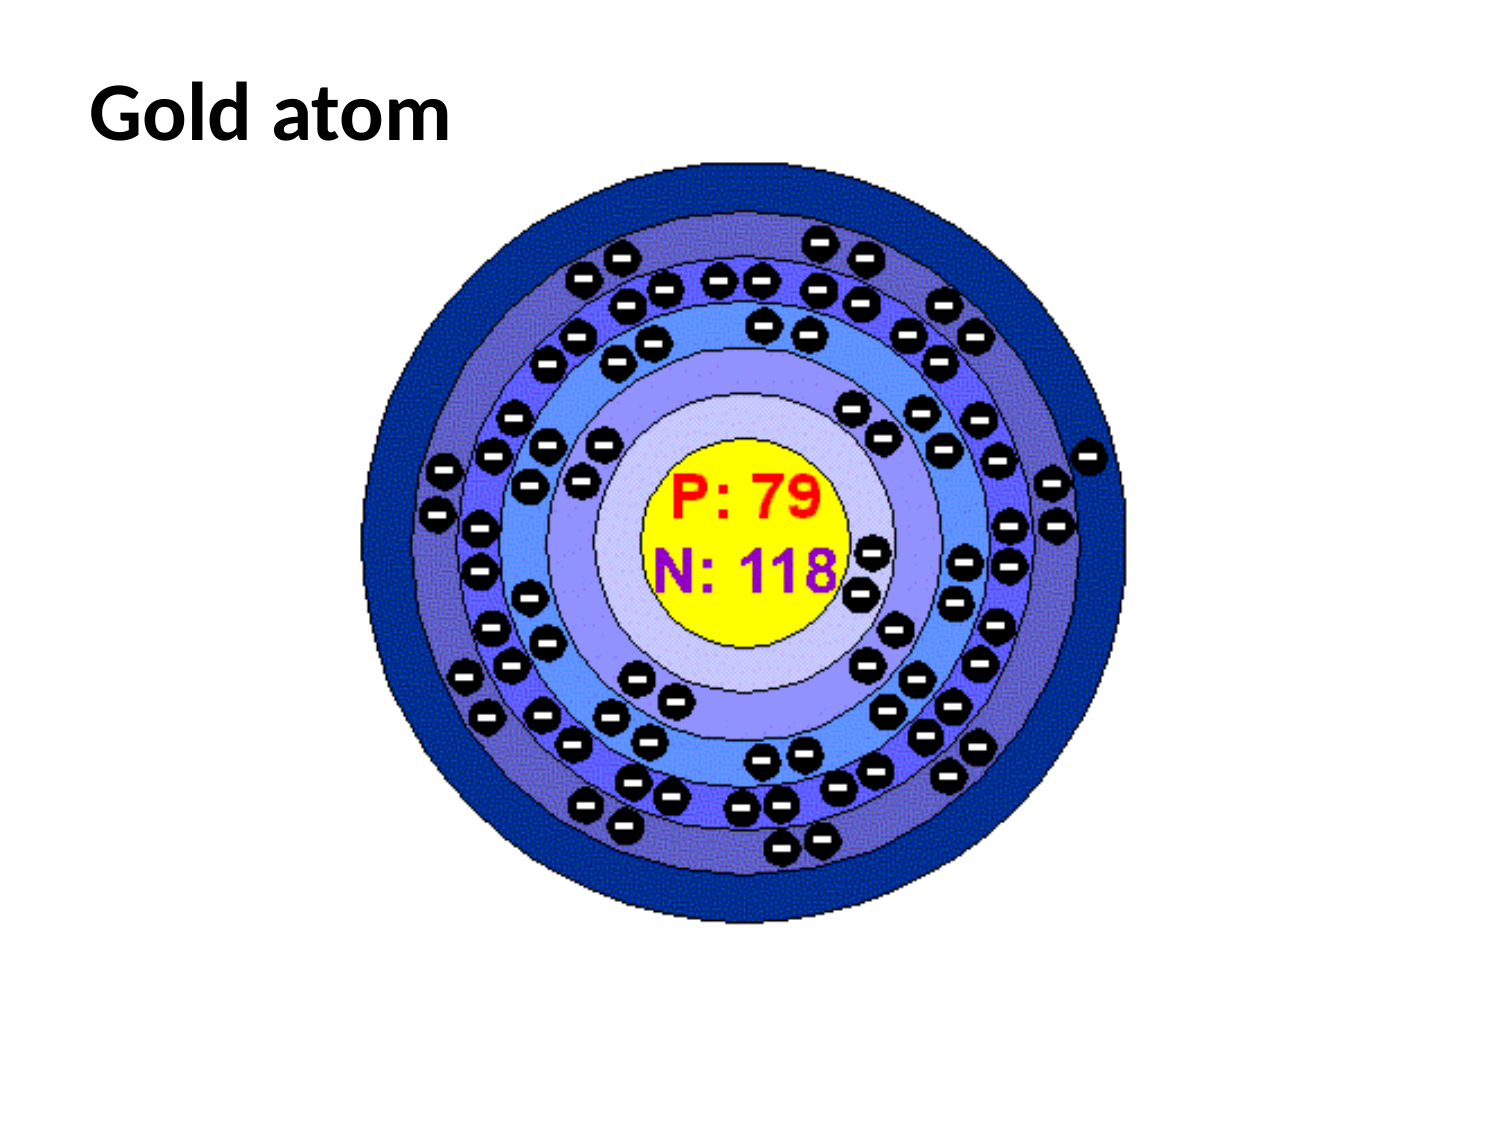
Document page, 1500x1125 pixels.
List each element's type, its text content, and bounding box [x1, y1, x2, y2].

text_box Gold atom [75, 50, 850, 165]
picture [349, 151, 1138, 938]
